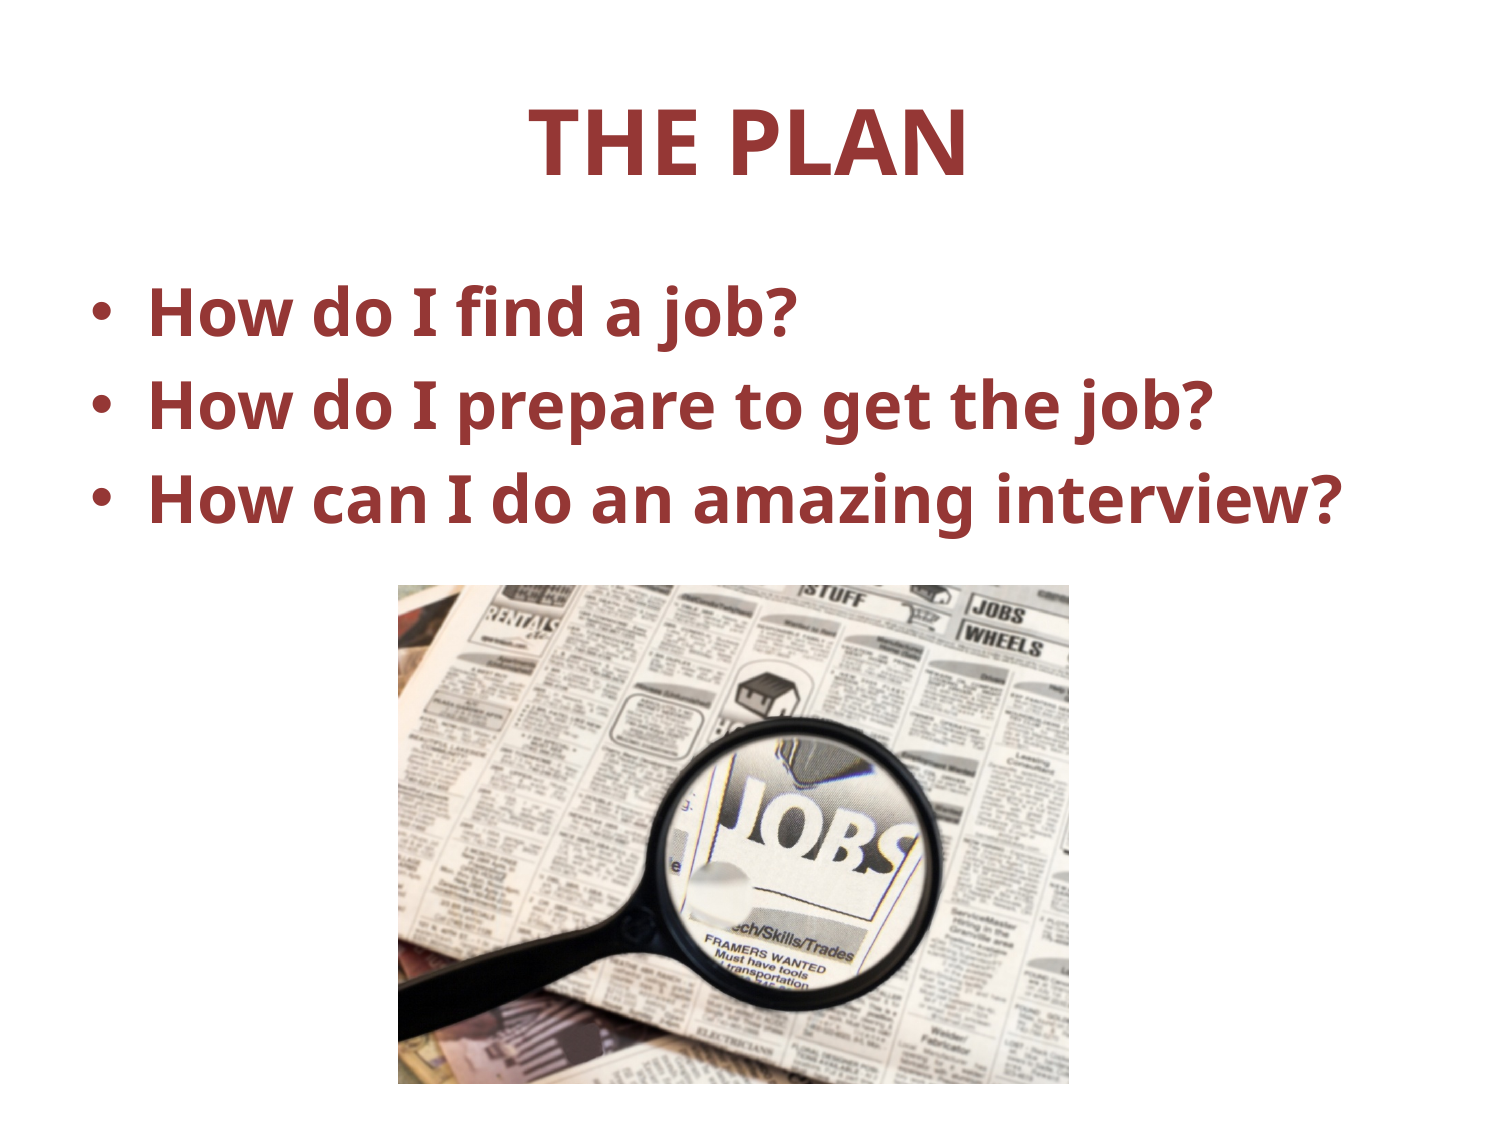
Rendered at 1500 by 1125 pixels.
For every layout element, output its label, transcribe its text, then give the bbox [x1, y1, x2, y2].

picture [398, 585, 1069, 1084]
title THE PLAN [75, 45, 1425, 233]
list How do I find a job? How do I prepare to get the job? How can I do an amazing interview? [75, 262, 1425, 1005]
